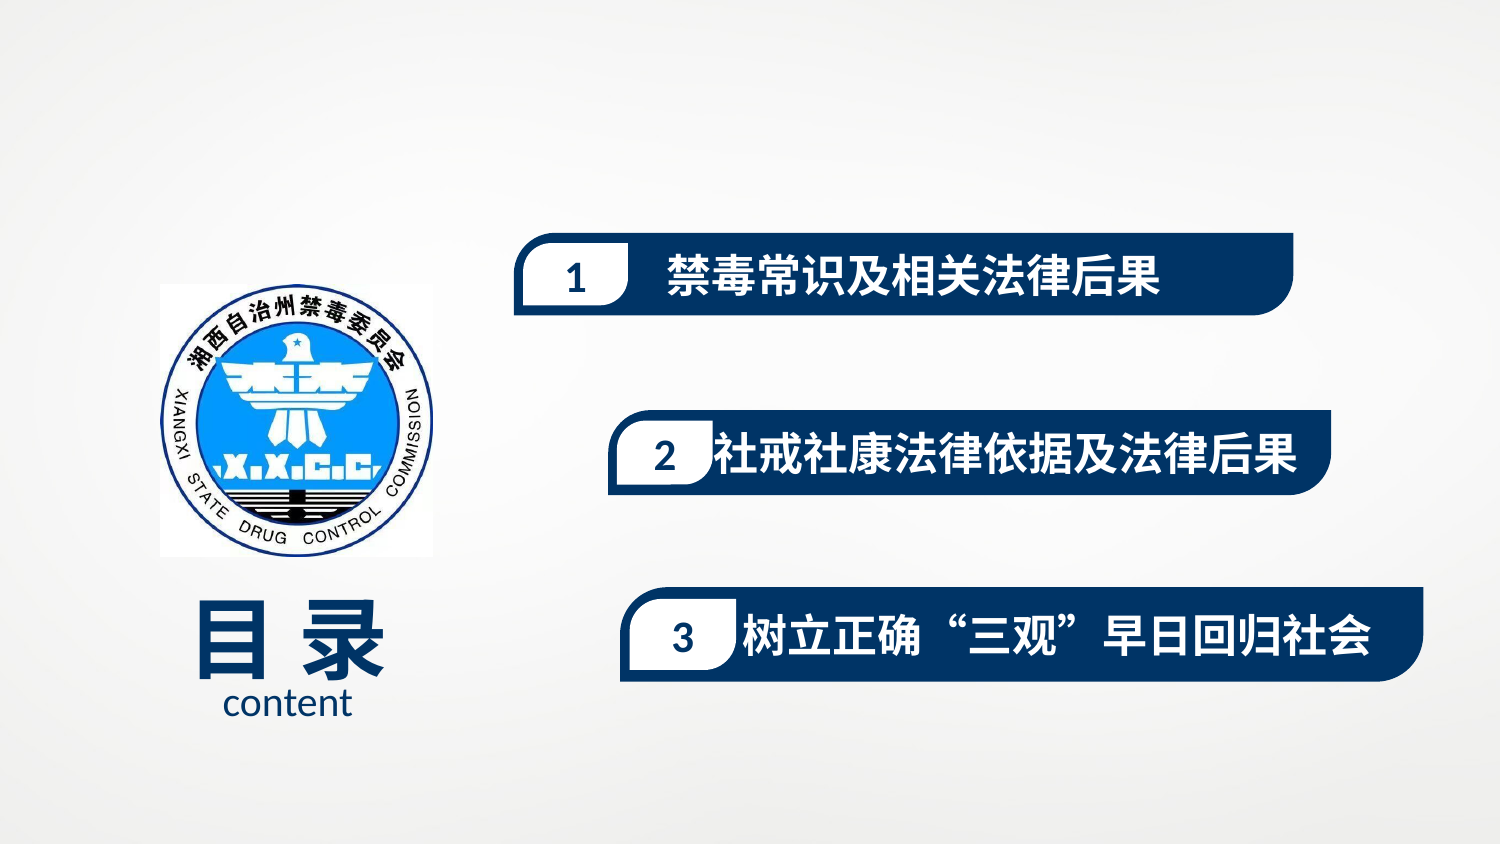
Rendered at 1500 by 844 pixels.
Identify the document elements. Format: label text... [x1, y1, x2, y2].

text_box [513, 232, 1294, 316]
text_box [619, 586, 1424, 682]
text_box content [207, 667, 369, 733]
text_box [607, 409, 1332, 496]
picture [0, 0, 1500, 844]
text_box 目 录 [159, 575, 417, 699]
